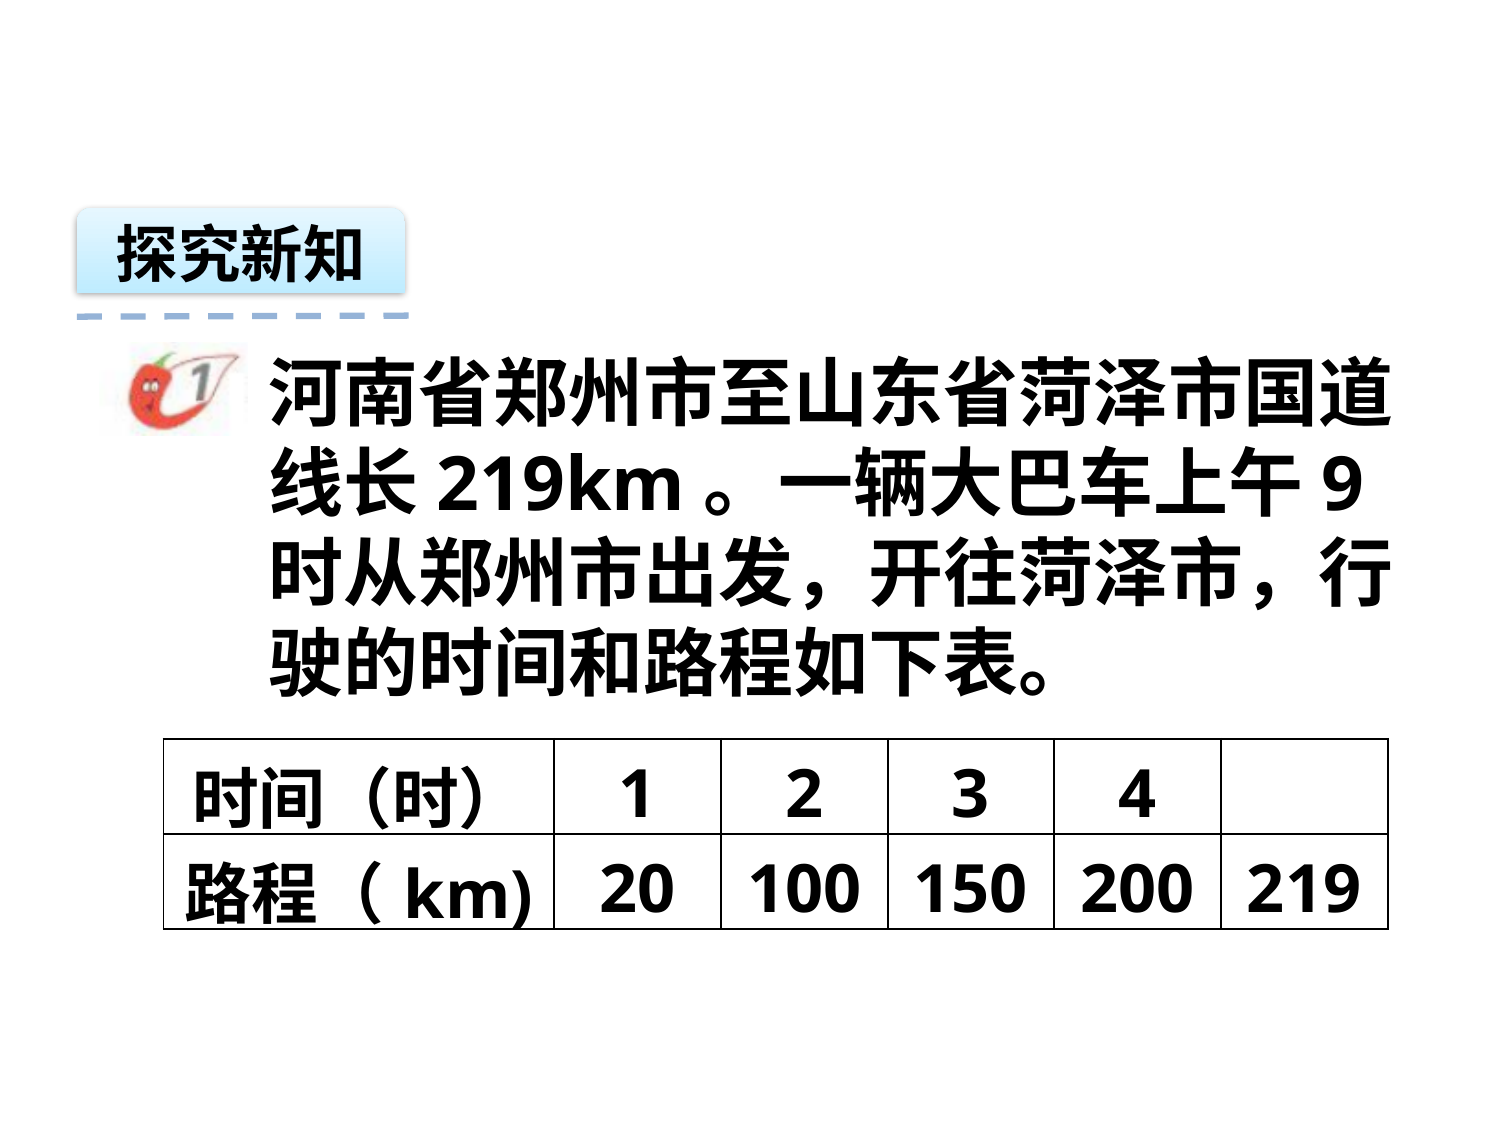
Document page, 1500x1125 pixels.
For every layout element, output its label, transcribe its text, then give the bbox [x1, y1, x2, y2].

table_header 4 [1055, 740, 1220, 833]
table_cell 200 [1055, 835, 1220, 928]
table_cell 路程（km) [164, 835, 553, 928]
table_header 1 [555, 740, 720, 833]
text_box 探究新知 [76, 207, 406, 294]
table_cell 20 [555, 835, 720, 928]
table_header 2 [722, 740, 887, 833]
table_header 时间（时） [164, 740, 553, 833]
table_cell 100 [722, 835, 887, 928]
table_header [1222, 740, 1387, 833]
table_cell 219 [1222, 835, 1387, 928]
text_box 河南省郑州市至山东省菏泽市国道线长219km。一辆大巴车上午9时从郑州市出发，开往菏泽市，行驶的时间和路程如下表。 [253, 337, 1442, 713]
table_cell 150 [889, 835, 1053, 928]
picture [99, 342, 248, 436]
table_header 3 [889, 740, 1053, 833]
